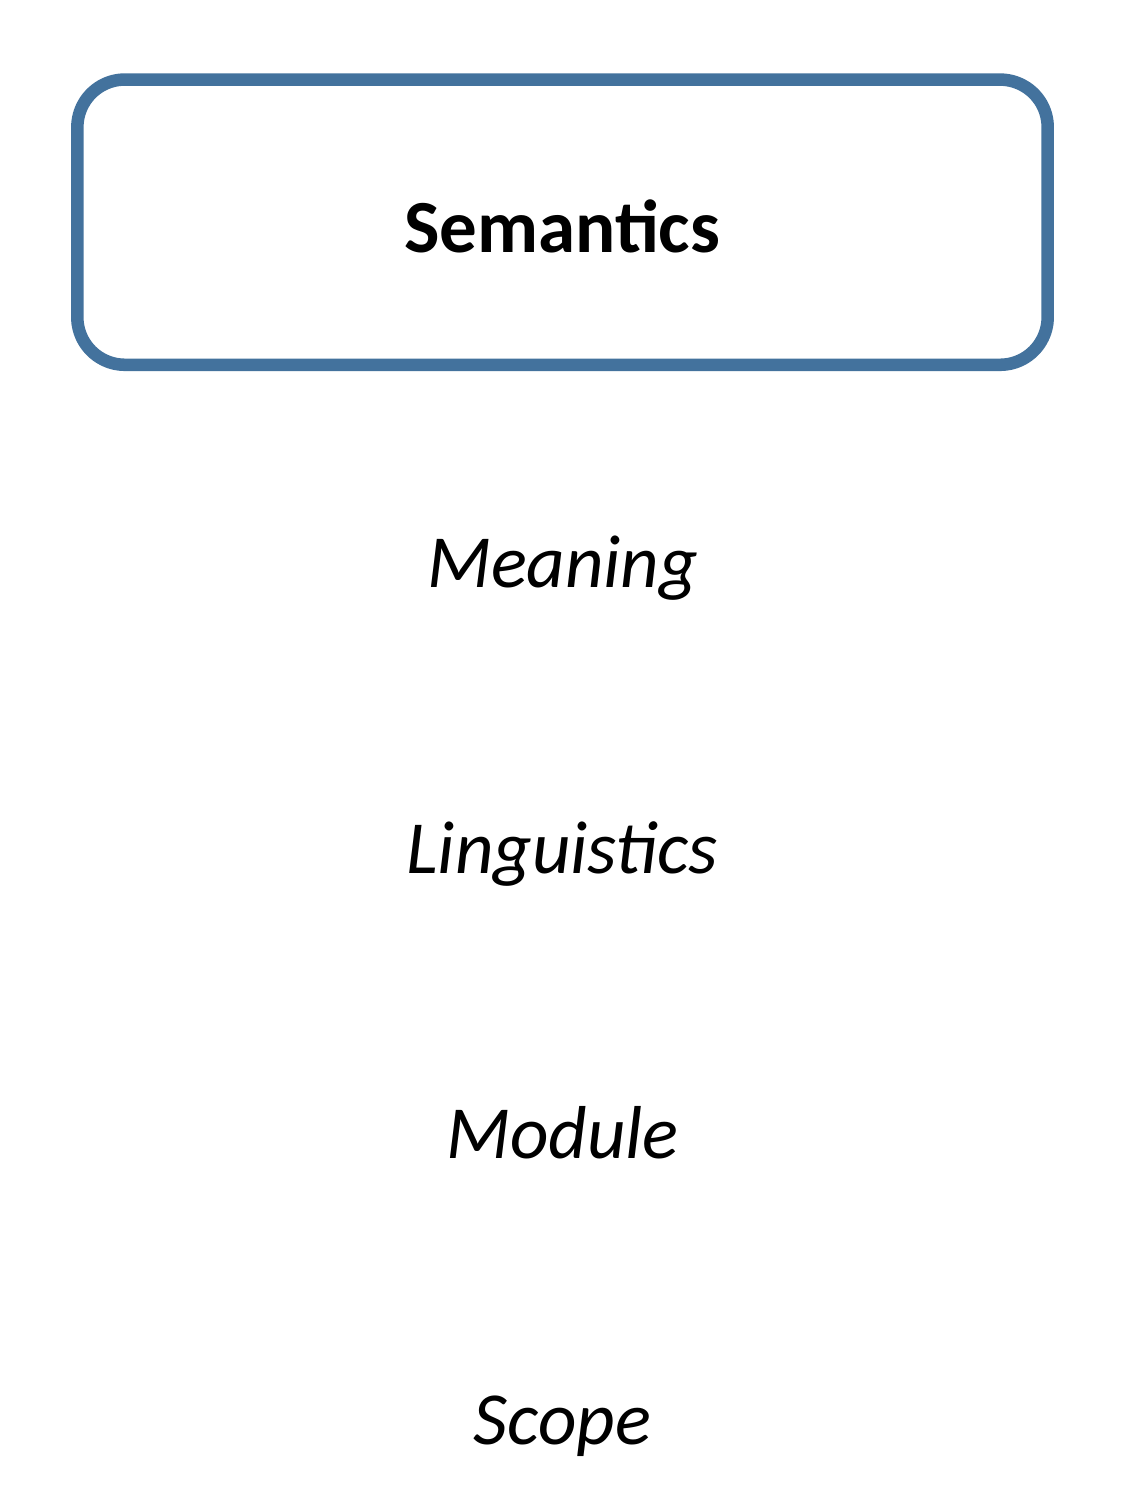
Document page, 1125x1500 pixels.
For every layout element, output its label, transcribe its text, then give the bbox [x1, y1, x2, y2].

list Meaning Linguistics Module Scope [77, 399, 1048, 1352]
text_box Semantics [76, 78, 1049, 366]
